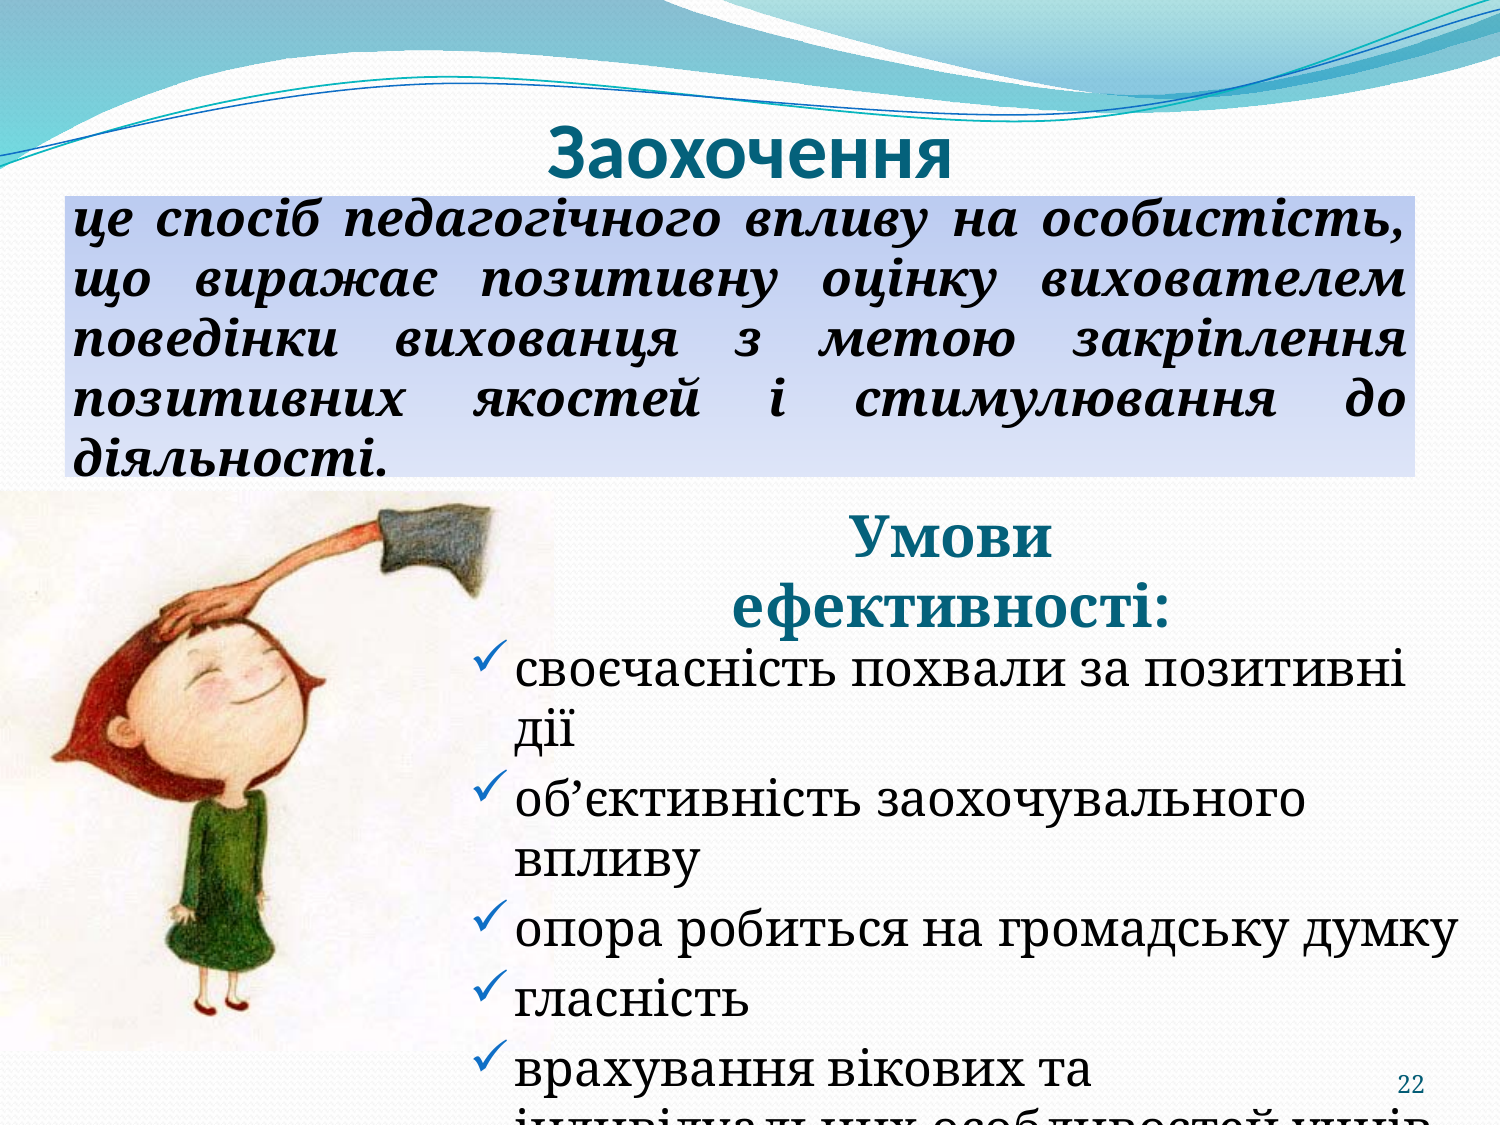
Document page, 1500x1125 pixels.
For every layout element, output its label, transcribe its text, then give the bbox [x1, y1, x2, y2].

list це спосіб педагогічного впливу на особистість, що виражає позитивну оцінку вихователем поведінки вихованця з метою закріплення позитивних якостей і стимулювання до діяльності. [63, 194, 1417, 479]
list своєчасність похвали за позитивні дії об’єктивність заохочувального впливу опора робиться на громадську думку гласність врахування вікових та індивідуальних особливостей учнів [560, 636, 1495, 1047]
title Заохочення [76, 90, 1427, 195]
list Умови ефективності: [620, 515, 1283, 624]
picture [0, 491, 554, 1052]
slide_number 22 [1299, 1042, 1425, 1103]
